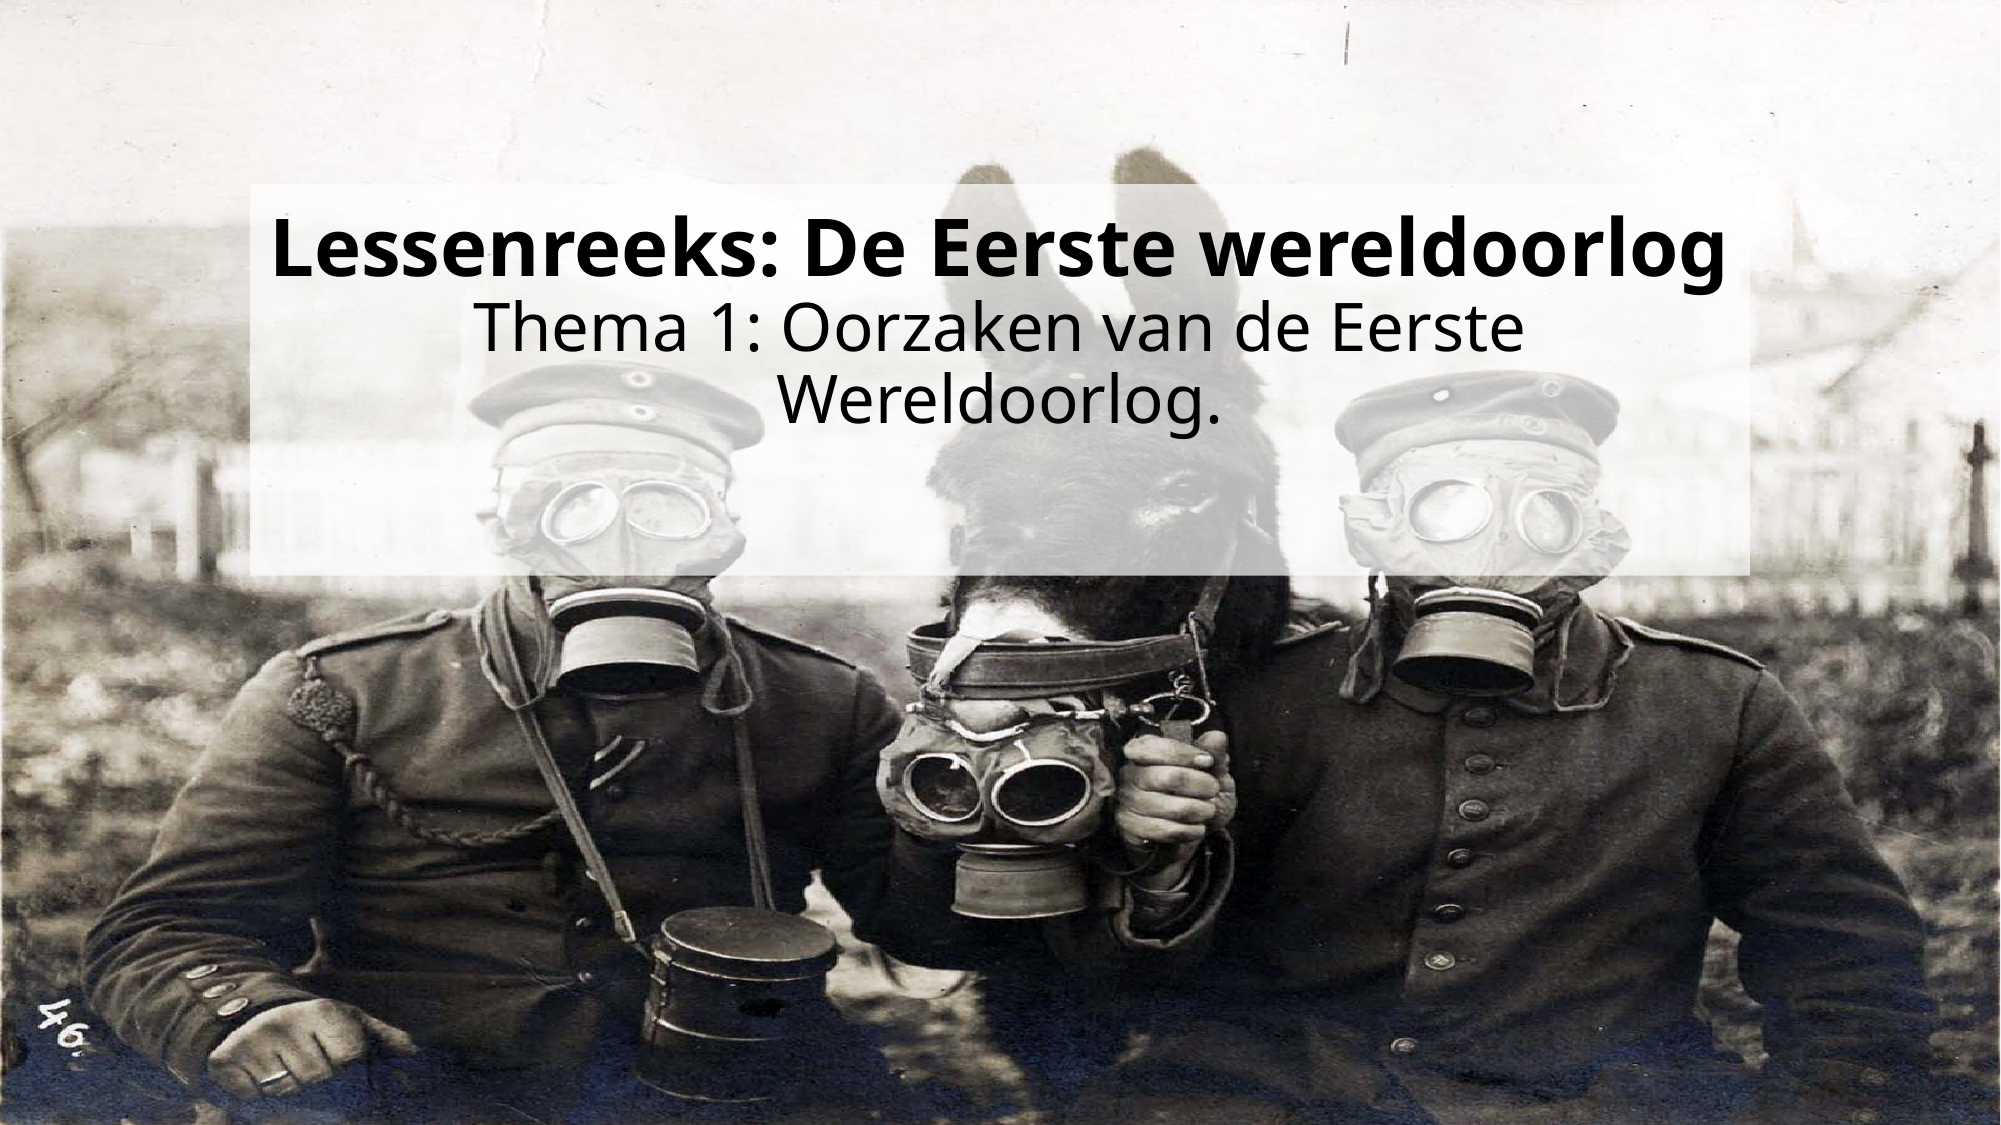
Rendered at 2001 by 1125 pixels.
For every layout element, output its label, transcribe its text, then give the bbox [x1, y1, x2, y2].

title Lessenreeks: De Eerste wereldoorlog Thema 1: Oorzaken van de Eerste Wereldoorlog. [249, 184, 1750, 576]
picture [0, 0, 2001, 1125]
